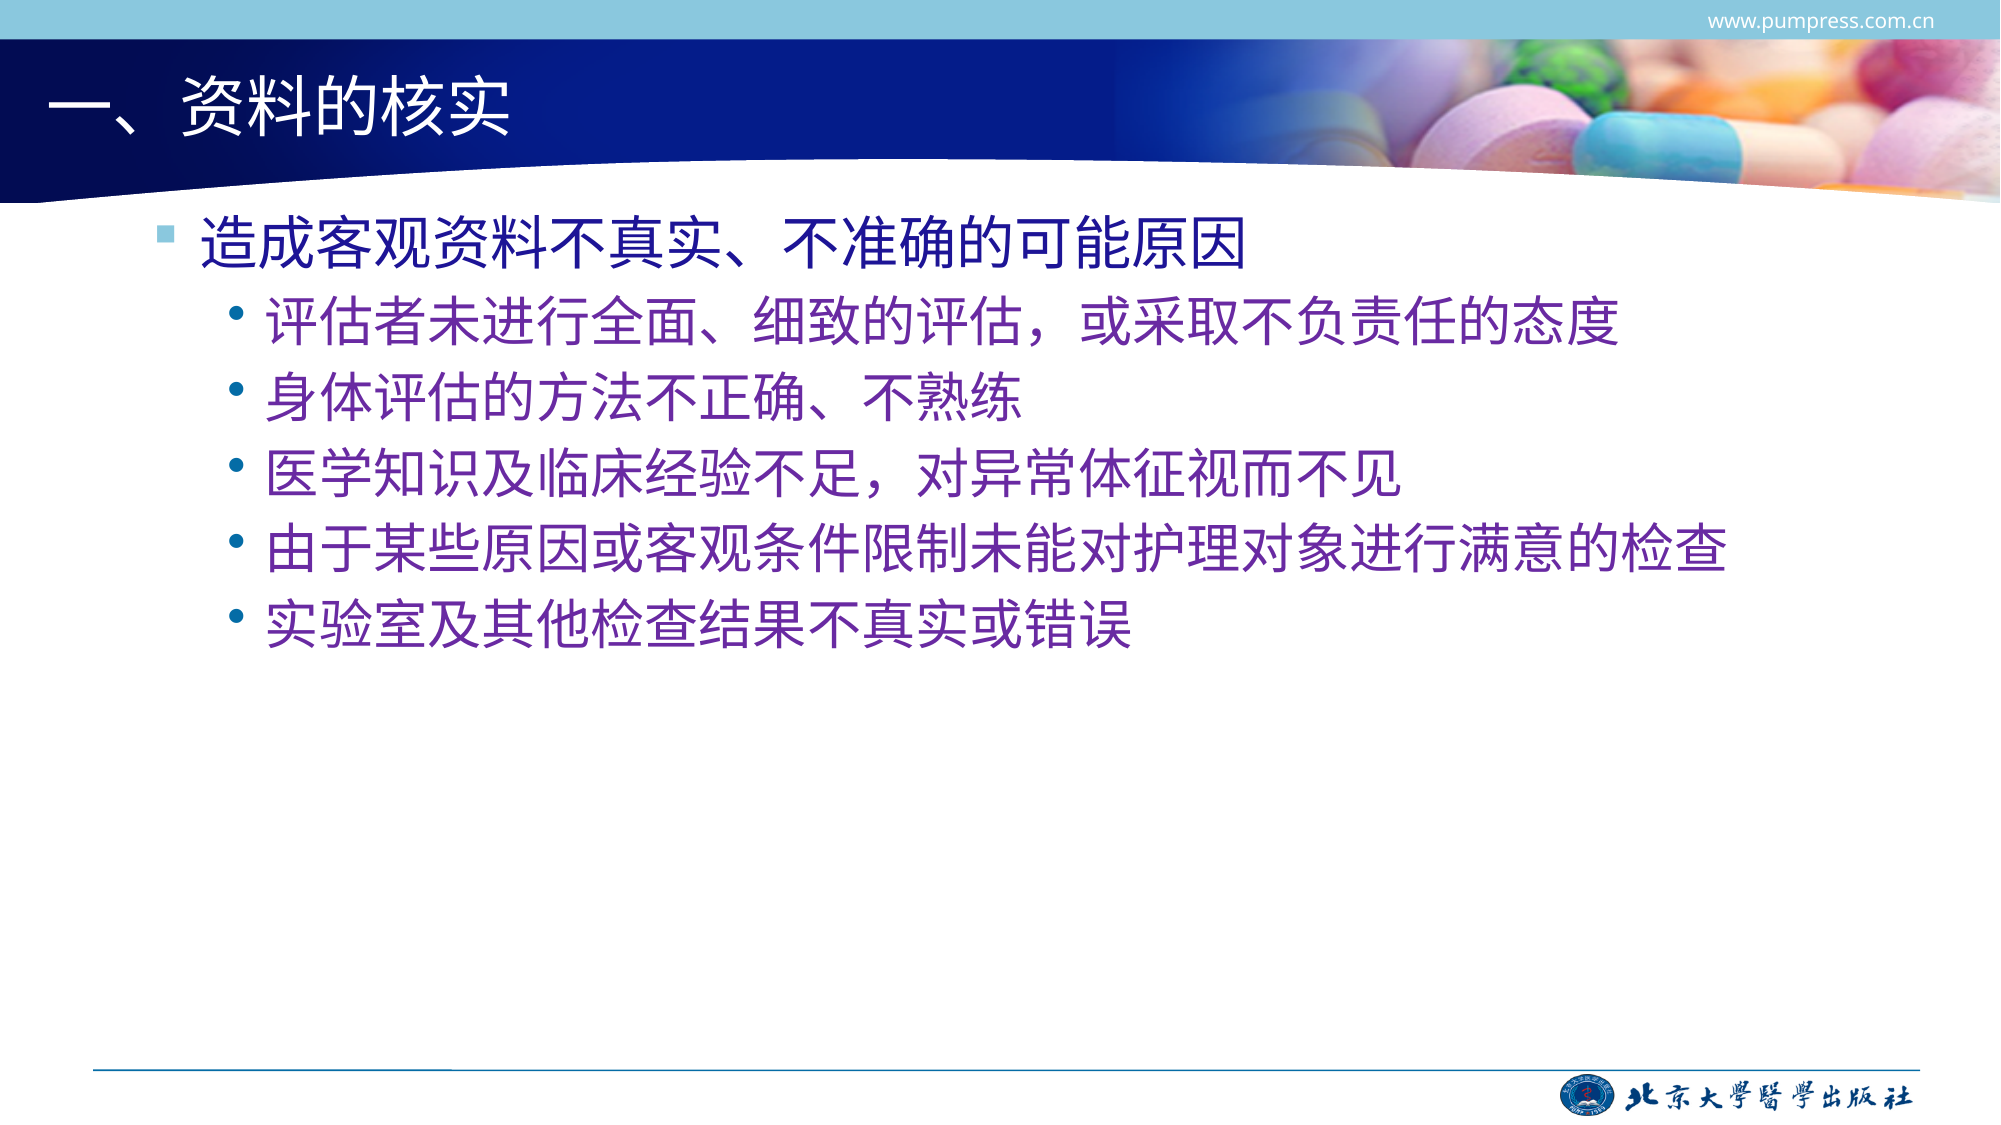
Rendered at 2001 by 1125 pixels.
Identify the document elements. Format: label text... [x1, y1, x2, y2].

title 一、资料的核实 [30, 58, 1799, 152]
picture [0, 40, 2000, 203]
list 造成客观资料不真实、不准确的可能原因 评估者未进行全面、细致的评估，或采取不负责任的态度 身体评估的方法不正确、不熟练 医学知识及临床经验不足，对异常体征视而不见 由于某些原因或客观条件限制未能对护理对象进行满意的检查 实验室及其他检查结果不真实或错误 [62, 198, 1947, 1000]
picture [1560, 1074, 1915, 1118]
slide_number www.pumpress.com.cn [1366, 0, 1951, 38]
